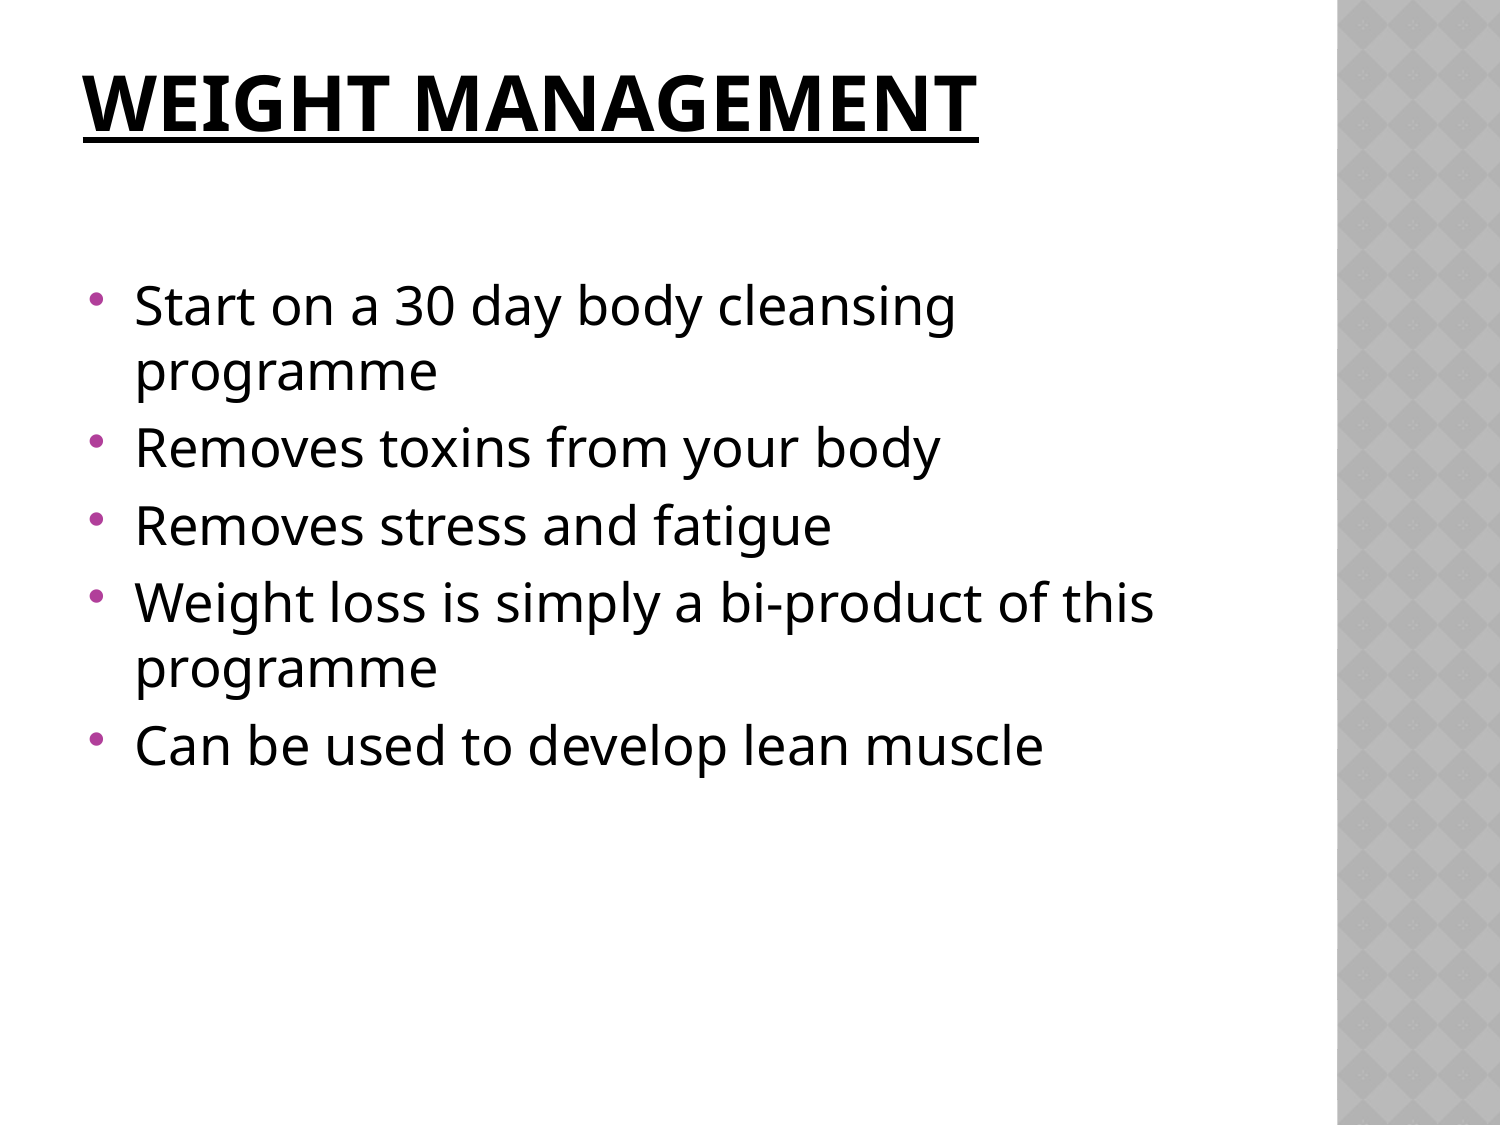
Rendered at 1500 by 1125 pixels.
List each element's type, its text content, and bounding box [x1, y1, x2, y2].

title Weight management [75, 52, 1263, 240]
list Start on a 30 day body cleansing programme Removes toxins from your body Removes stress and fatigue Weight loss is simply a bi-product of this programme Can be used to develop lean muscle [75, 264, 1263, 1059]
